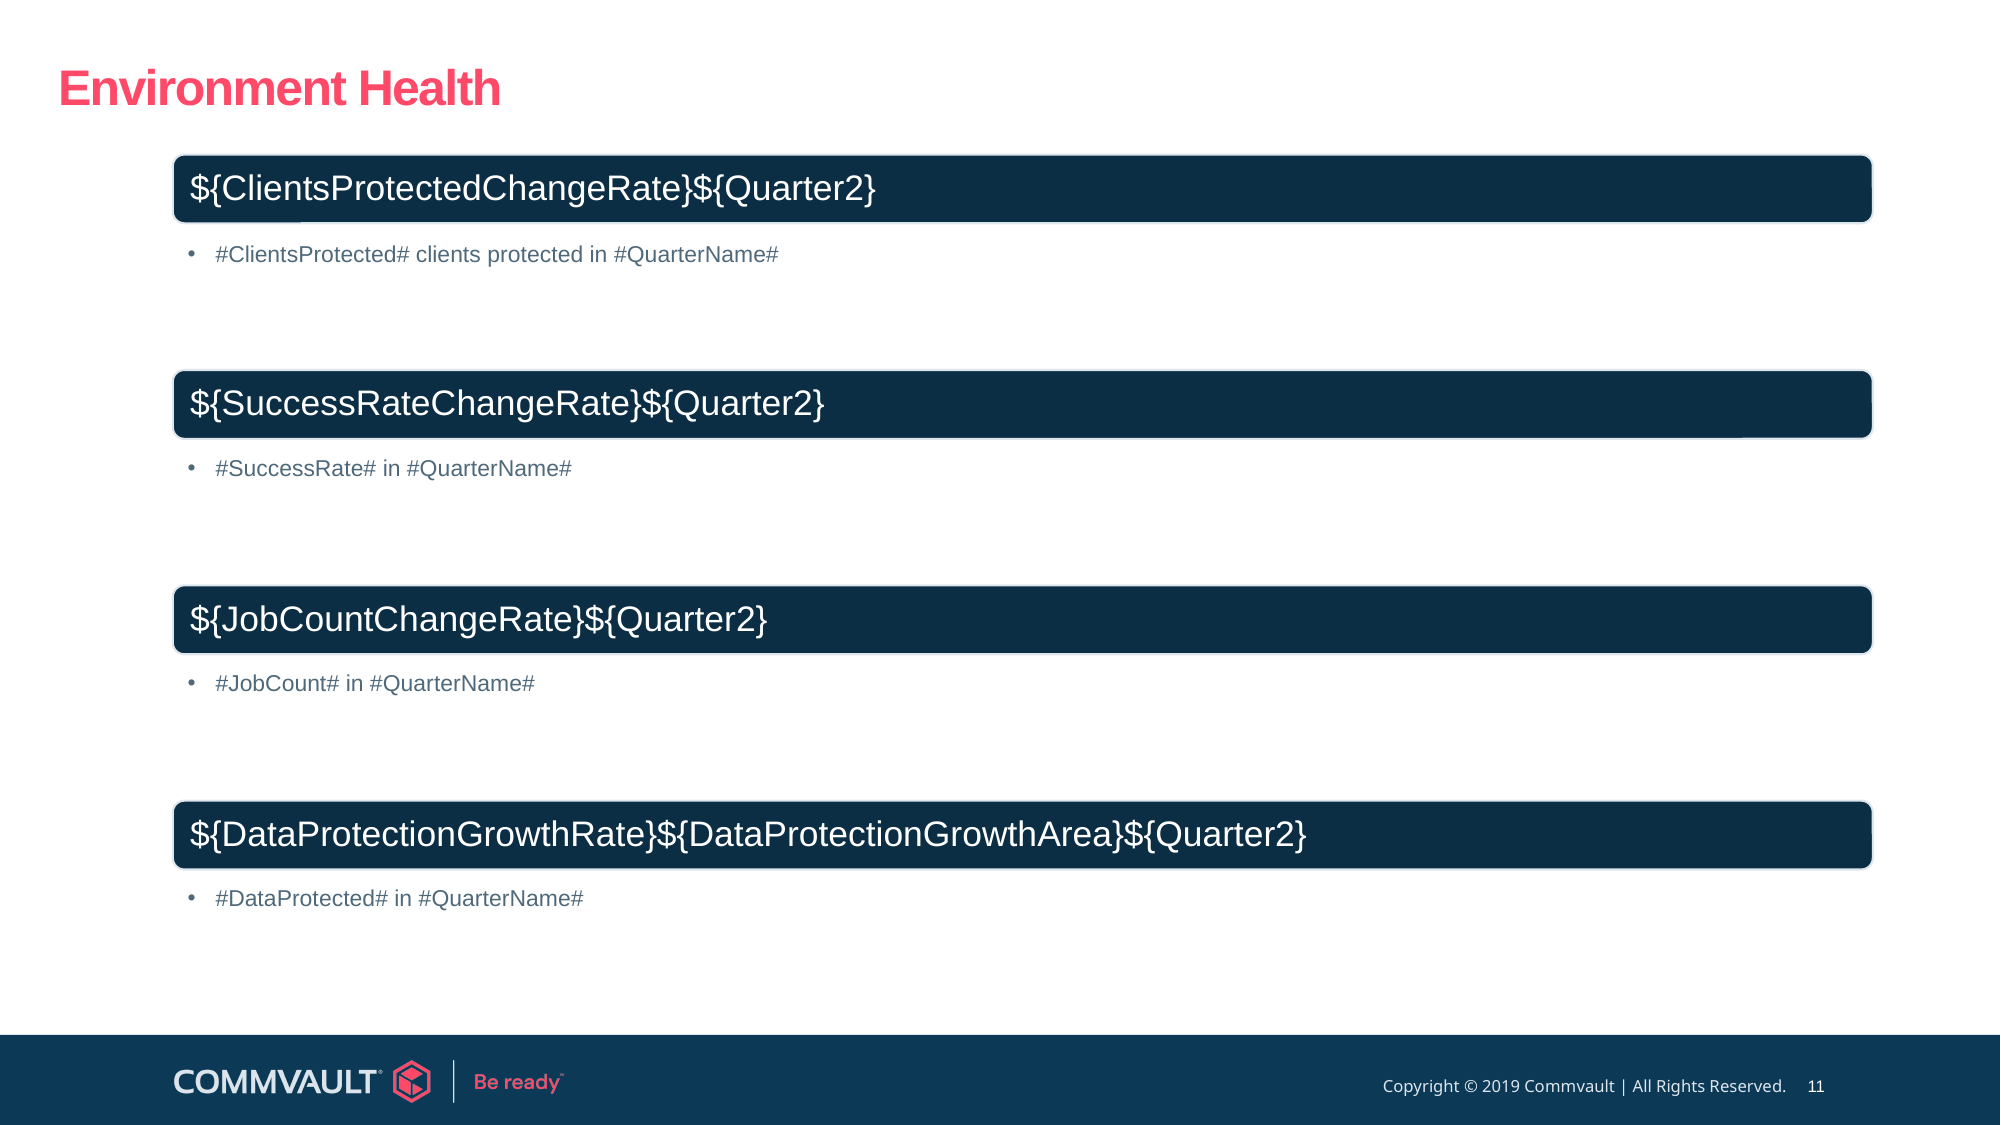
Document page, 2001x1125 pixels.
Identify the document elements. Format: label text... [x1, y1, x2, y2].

picture [174, 1060, 564, 1103]
text_box #DataProtected# in #QuarterName# [172, 876, 1873, 919]
text_box #ClientsProtected# clients protected in #QuarterName# [172, 232, 1873, 275]
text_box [172, 369, 1873, 439]
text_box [172, 585, 1873, 655]
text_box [172, 154, 1873, 224]
text_box #SuccessRate# in #QuarterName# [172, 446, 1873, 489]
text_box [172, 800, 1873, 870]
text_box #JobCount# in #QuarterName# [172, 661, 1873, 704]
title Environment Health [58, 46, 1709, 117]
slide_number 11 [1790, 1051, 1825, 1097]
